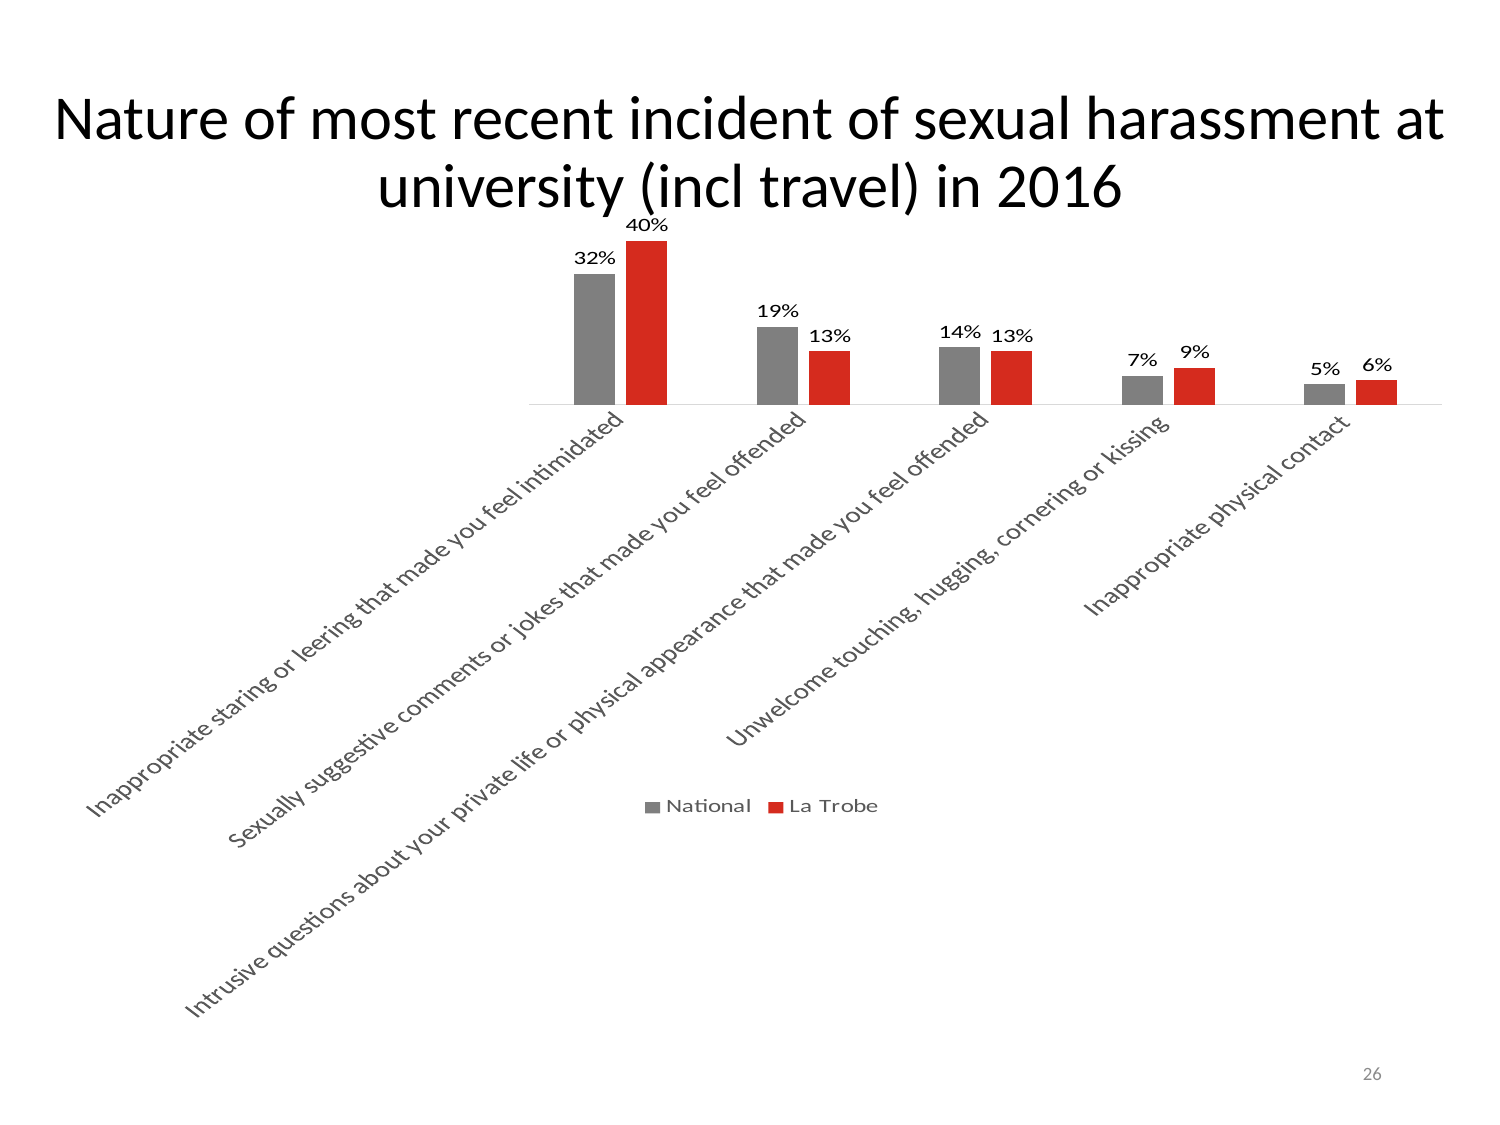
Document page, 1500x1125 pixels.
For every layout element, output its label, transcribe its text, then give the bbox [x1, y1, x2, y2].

chart [53, 208, 1471, 1024]
title Nature of most recent incident of sexual harassment at university (incl travel) in 2016 [36, 98, 1466, 209]
slide_number 26 [1059, 1042, 1397, 1103]
